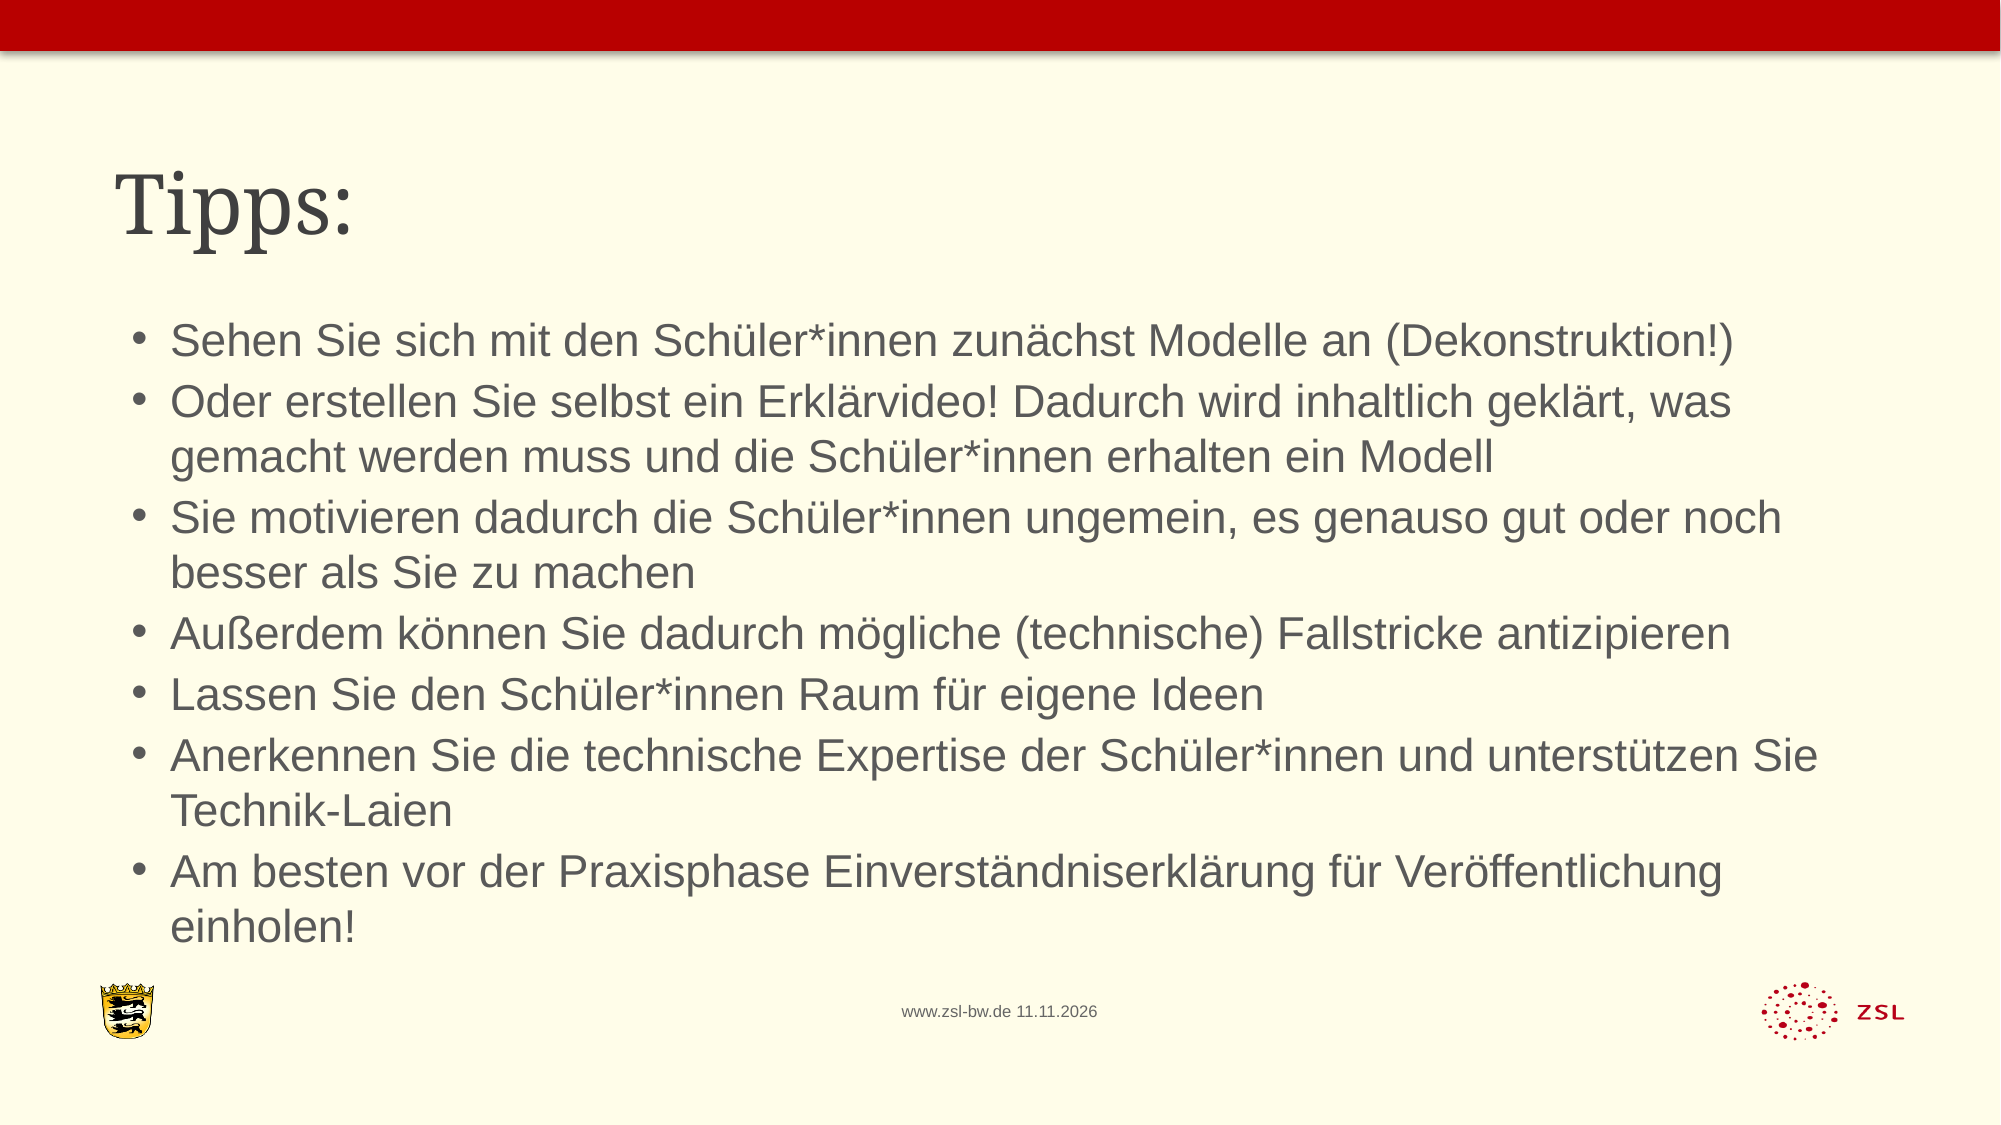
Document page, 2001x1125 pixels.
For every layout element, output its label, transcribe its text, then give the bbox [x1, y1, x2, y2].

picture [1760, 981, 1905, 1041]
picture [98, 981, 156, 1041]
list Sehen Sie sich mit den Schüler*innen zunächst Modelle an (Dekonstruktion!) Oder erstellen Sie selbst ein Erklärvideo! Dadurch wird inhaltlich geklärt, was gemacht werden muss und die Schüler*innen erhalten ein Modell Sie motivieren dadurch die Schüler*innen ungemein, es genauso gut oder noch besser als Sie zu machen Außerdem können Sie dadurch mögliche (technische) Fallstricke antizipieren Lassen Sie den Schüler*innen Raum für eigene Ideen Anerkennen Sie die technische Expertise der Schüler*innen und unterstützen Sie Technik-Laien Am besten vor der Praxisphase Einverständniserklärung für Veröffentlichung einholen! [99, 302, 1900, 965]
title Tipps: [99, 113, 1900, 289]
